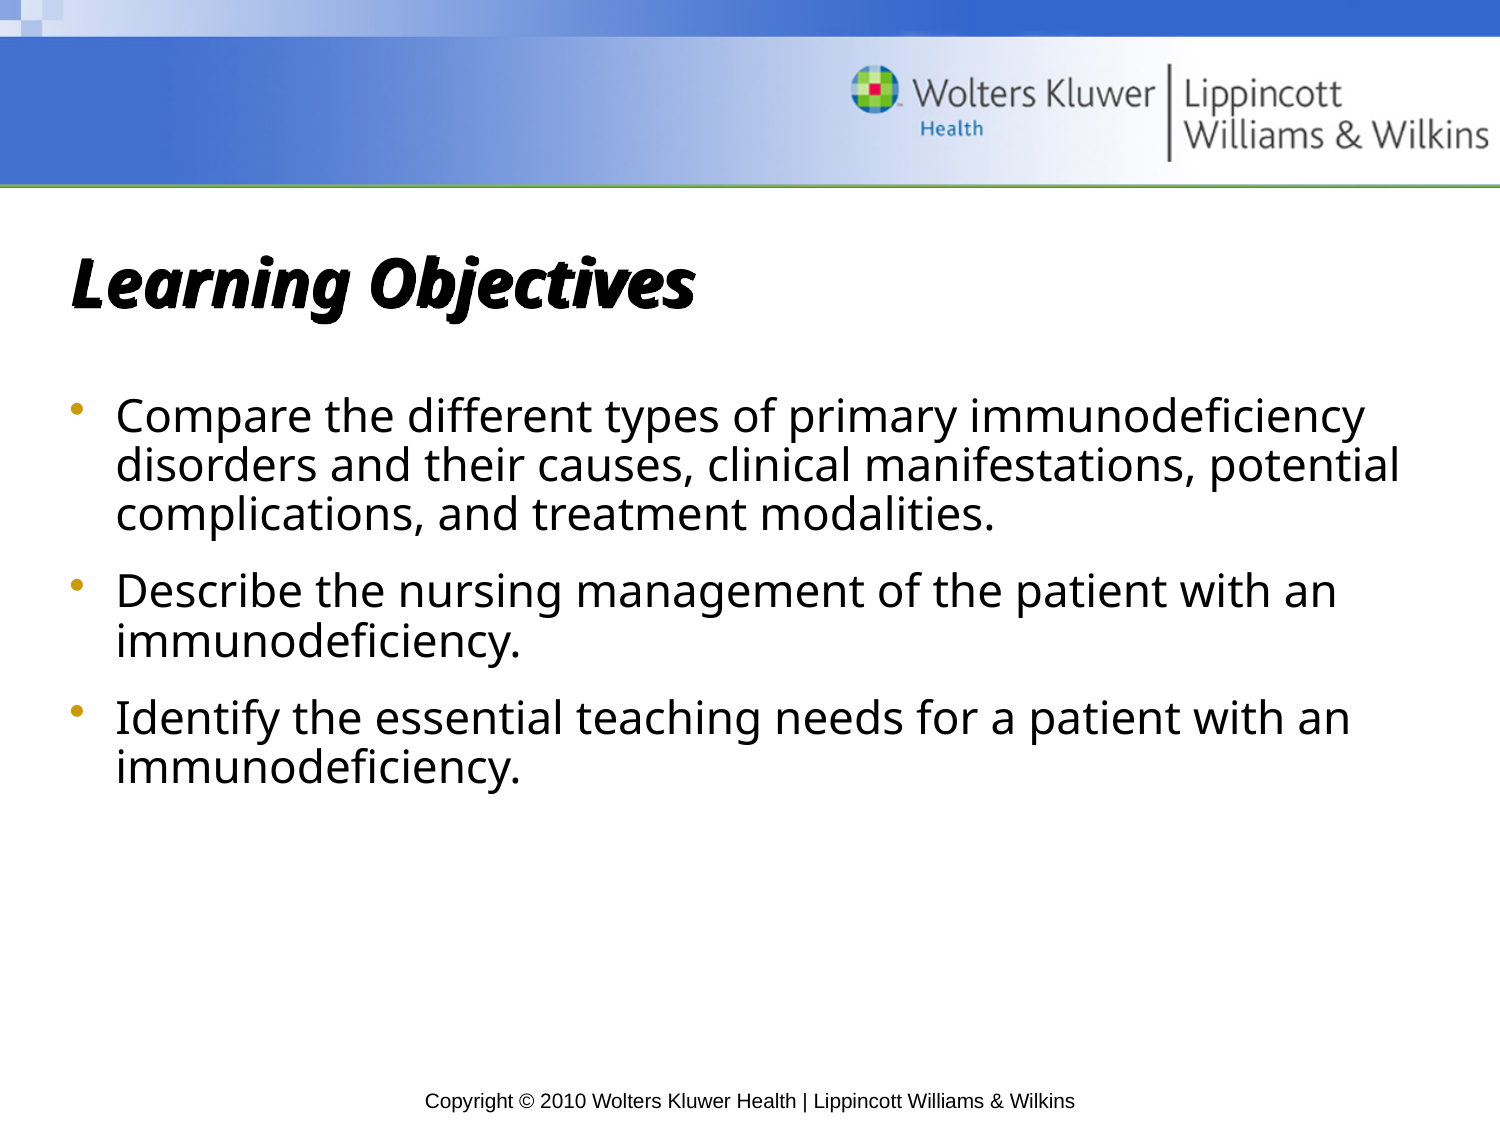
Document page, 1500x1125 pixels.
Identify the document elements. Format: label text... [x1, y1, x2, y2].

picture [0, 0, 1500, 188]
title Learning Objectives [70, 264, 1470, 401]
list Compare the different types of primary immunodeficiency disorders and their causes, clinical manifestations, potential complications, and treatment modalities. Describe the nursing management of the patient with an immunodeficiency. Identify the essential teaching needs for a patient with an immunodeficiency. [53, 384, 1468, 1088]
